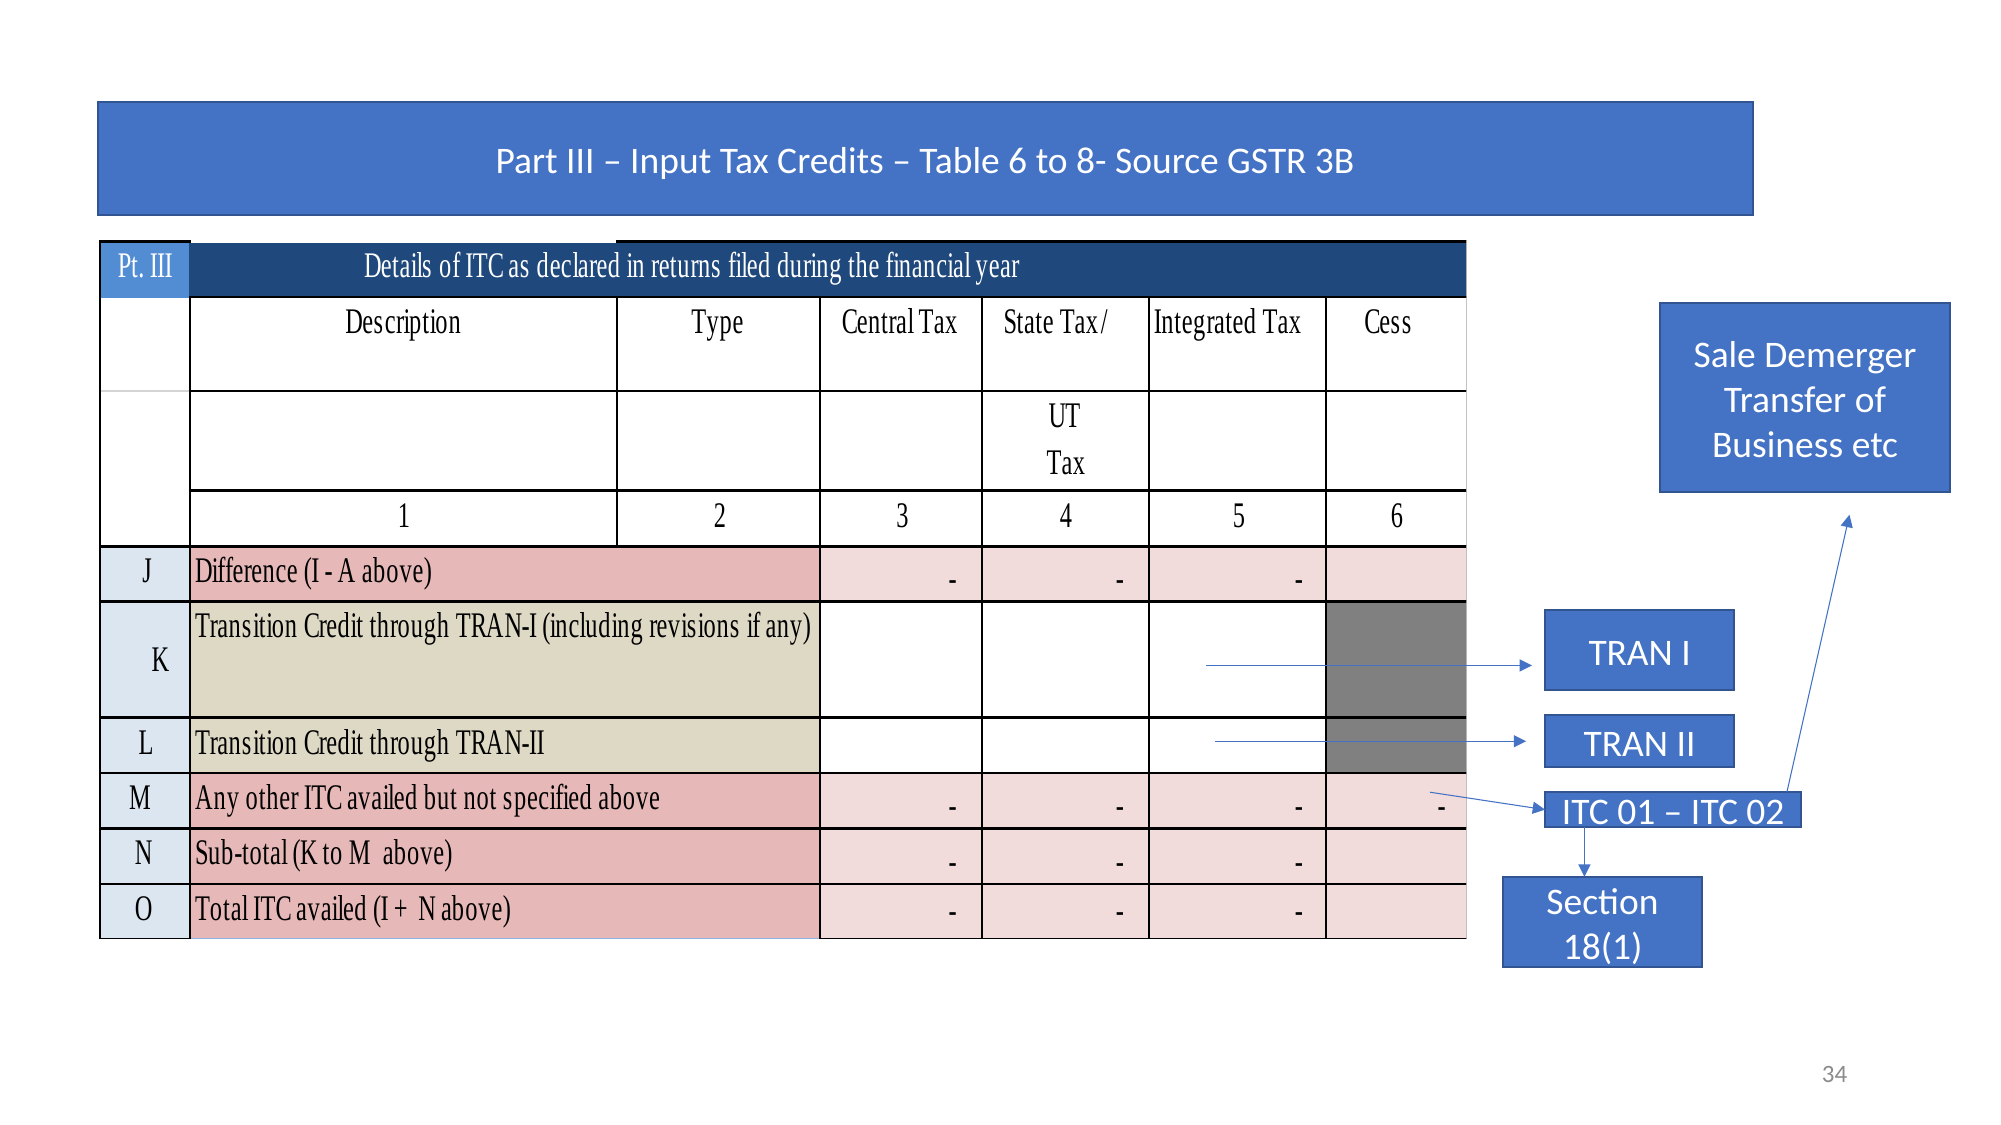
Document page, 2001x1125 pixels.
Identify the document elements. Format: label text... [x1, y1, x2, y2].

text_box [1429, 792, 1546, 810]
text_box Sale Demerger Transfer of Business etc [1659, 302, 1951, 493]
text_box TRAN I [1544, 609, 1735, 691]
text_box Section 18(1) [1502, 876, 1703, 968]
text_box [99, 240, 1468, 941]
text_box ITC 01 – ITC 02 [1544, 791, 1802, 828]
text_box Part III – Input Tax Credits – Table 6 to 8- Source GSTR 3B [97, 101, 1754, 216]
slide_number 34 [1412, 1042, 1863, 1103]
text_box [1786, 514, 1850, 793]
text_box TRAN II [1544, 714, 1735, 768]
